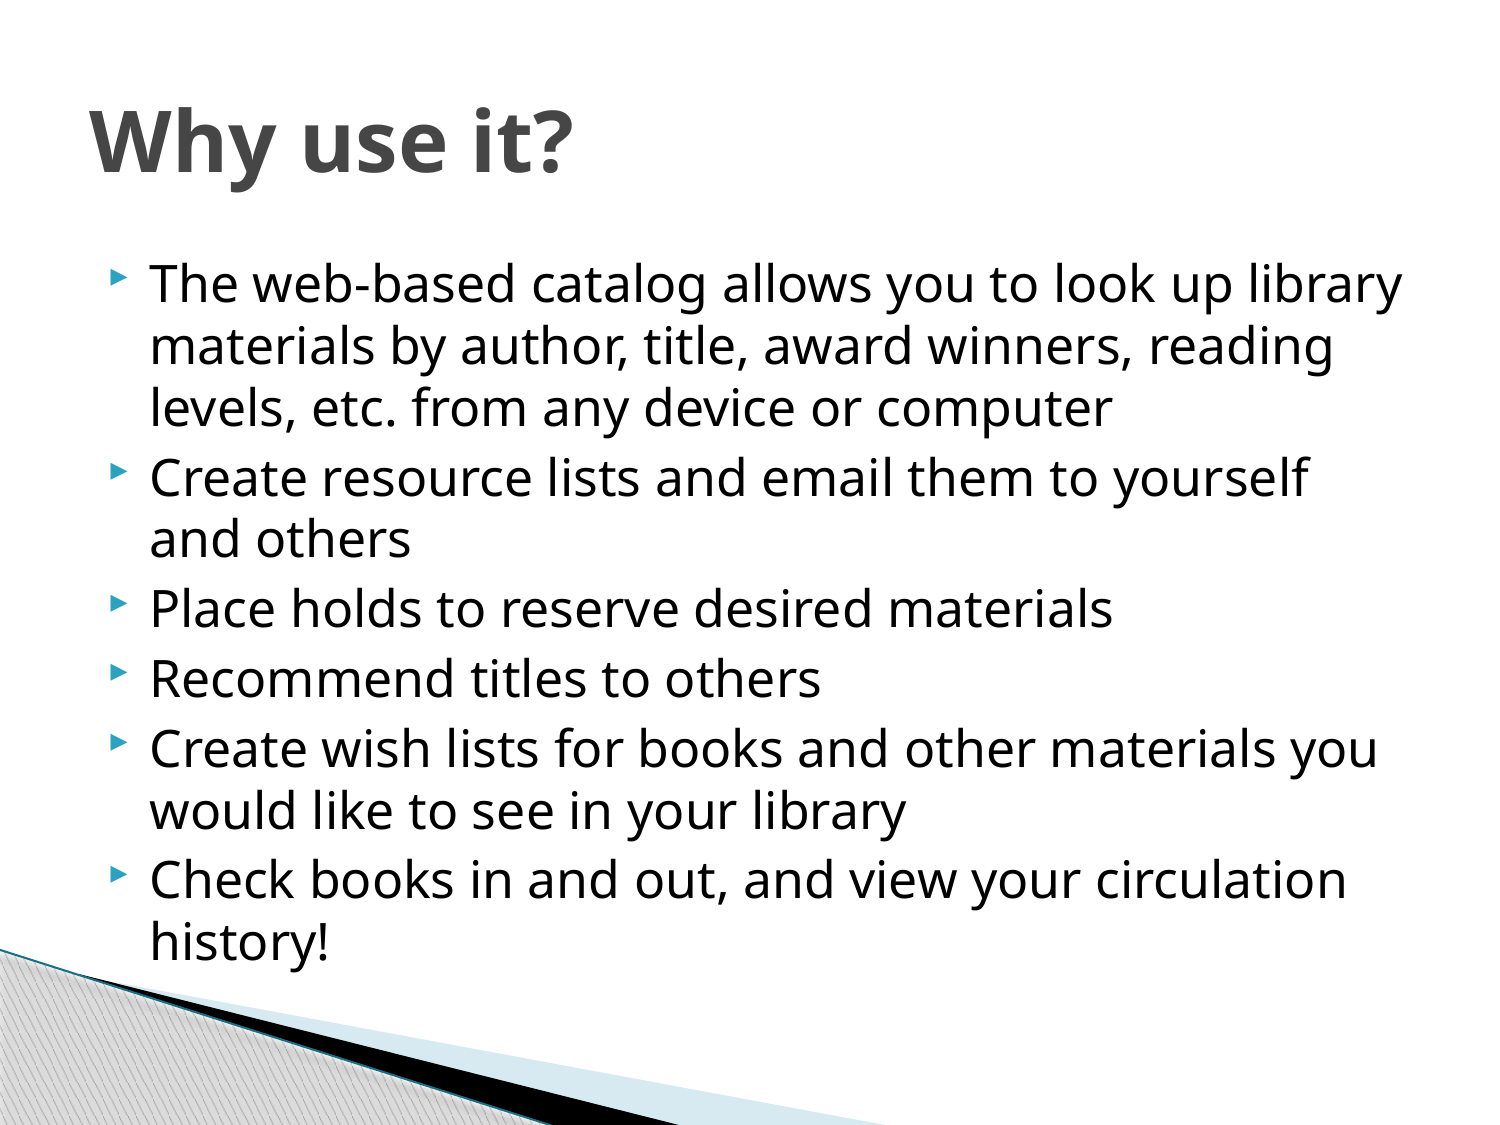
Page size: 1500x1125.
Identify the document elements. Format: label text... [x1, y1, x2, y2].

list The web-based catalog allows you to look up library materials by author, title, award winners, reading levels, etc. from any device or computer Create resource lists and email them to yourself and others Place holds to reserve desired materials Recommend titles to others Create wish lists for books and other materials you would like to see in your library Check books in and out, and view your circulation history! [75, 243, 1425, 986]
title Why use it? [75, 45, 1425, 233]
